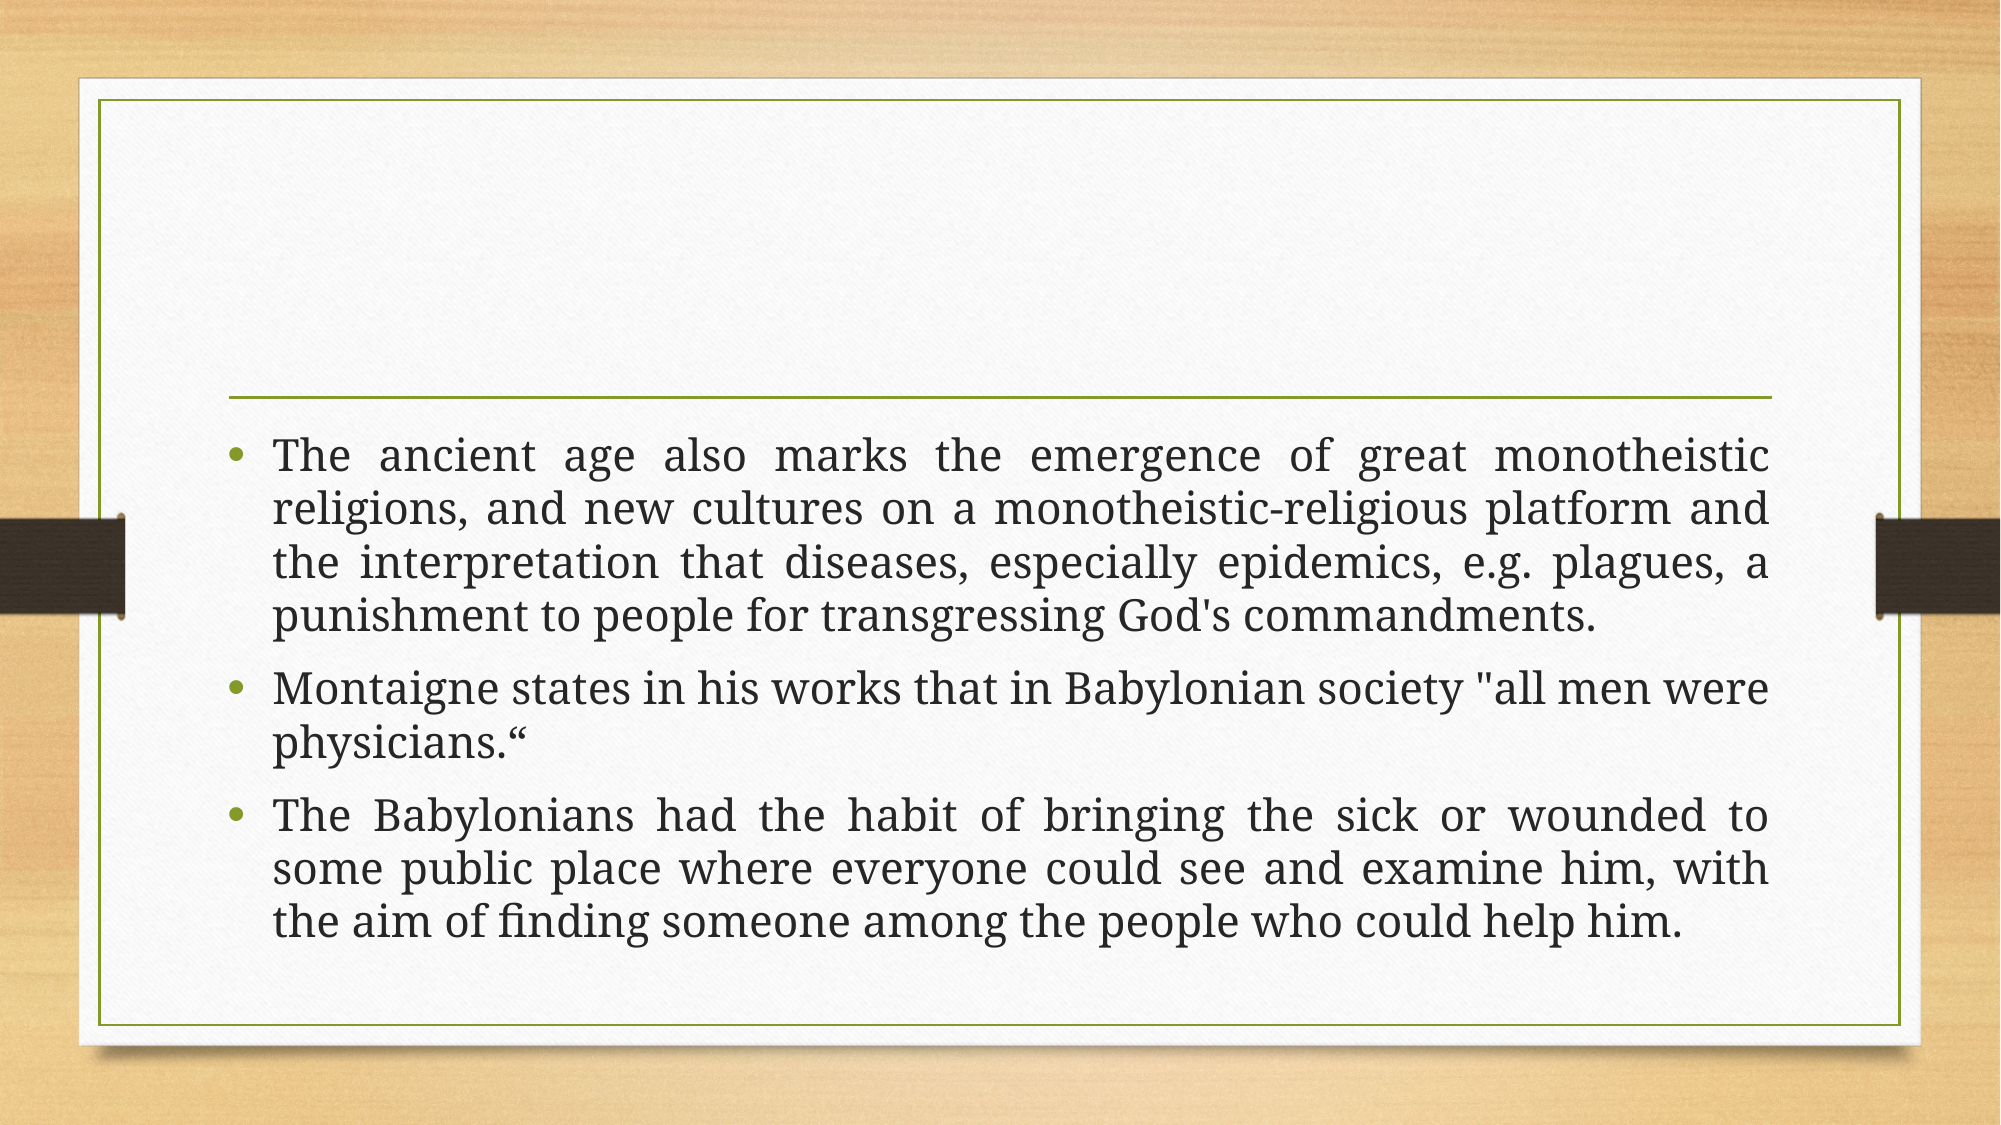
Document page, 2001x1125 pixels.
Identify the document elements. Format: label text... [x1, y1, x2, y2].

picture [0, 0, 2001, 1125]
list The ancient age also marks the emergence of great monotheistic religions, and new cultures on a monotheistic-religious platform and the interpretation that diseases, especially epidemics, e.g. plagues, a punishment to people for transgressing God's commandments. Montaigne states in his works that in Babylonian society "all men were physicians.“ The Babylonians had the habit of bringing the sick or wounded to some public place where everyone could see and examine him, with the aim of finding someone among the people who could help him. [212, 419, 1788, 964]
